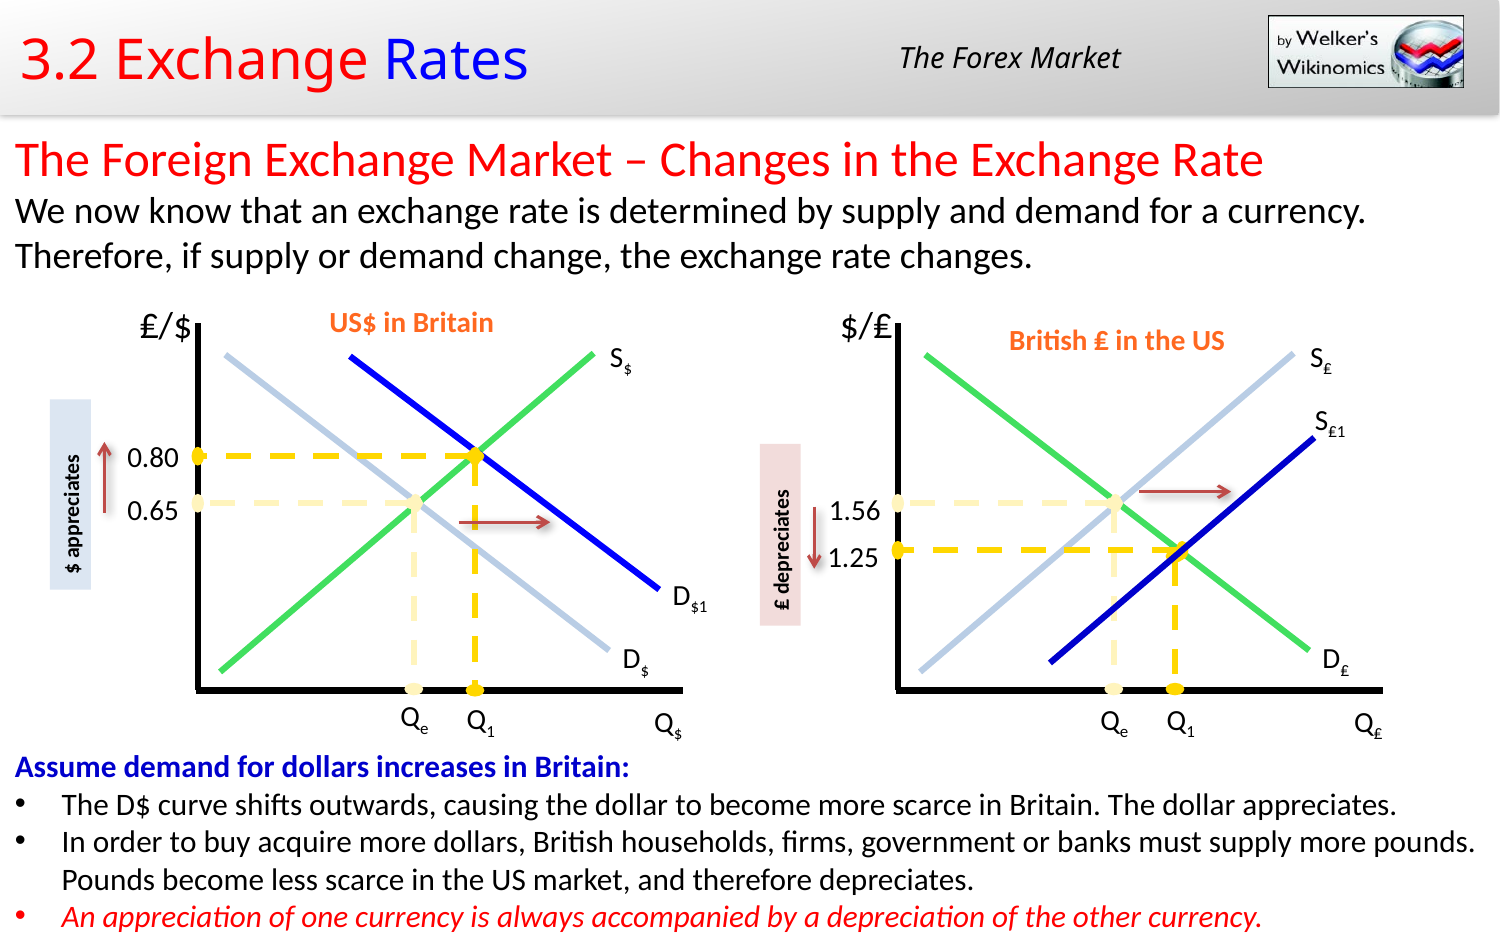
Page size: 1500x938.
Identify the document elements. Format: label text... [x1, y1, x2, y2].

text_box The Forex Market [750, 32, 1270, 81]
text_box Assume demand for dollars increases in Britain: The D$ curve shifts outwards, causing the dollar to become more scarce in Britain. The dollar appreciates. In order to buy acquire more dollars, British households, firms, government or banks must supply more pounds. Pounds become less scarce in the US market, and therefore depreciates. An appreciation of one currency is always accompanied by a depreciation of the other currency. [0, 739, 1500, 938]
picture [1268, 15, 1464, 88]
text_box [49, 293, 1413, 747]
text_box The Foreign Exchange Market – Changes in the Exchange Rate We now know that an exchange rate is determined by supply and demand for a currency. Therefore, if supply or demand change, the exchange rate changes. [0, 118, 1500, 284]
